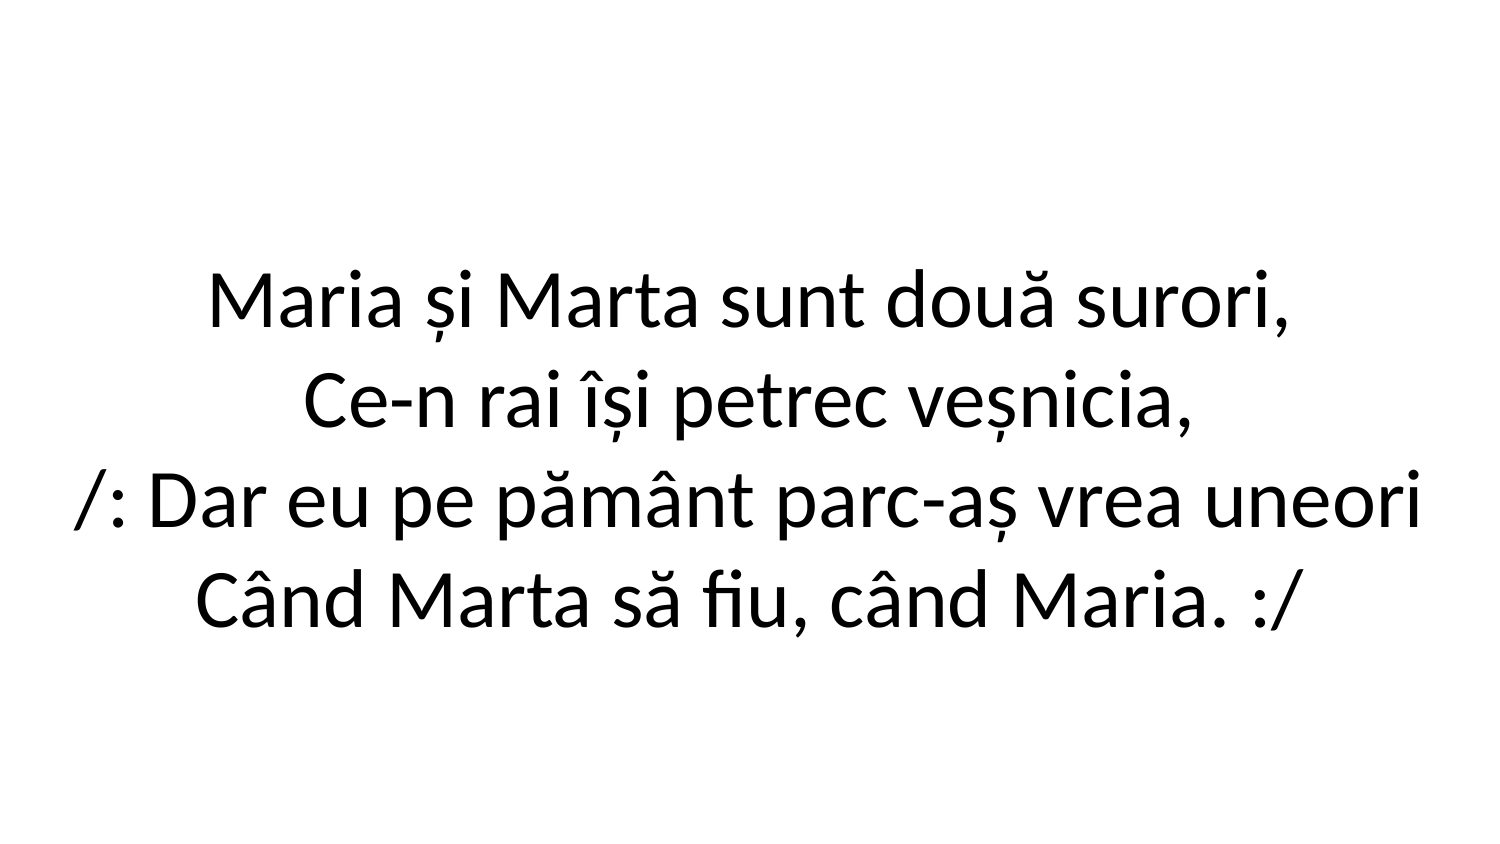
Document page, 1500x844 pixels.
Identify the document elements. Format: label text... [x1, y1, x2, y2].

text_box Maria și Marta sunt două surori, Ce-n rai își petrec veșnicia, /: Dar eu pe pământ parc-aș vrea uneori Când Marta să fiu, când Maria. :/ [59, 192, 1440, 652]
